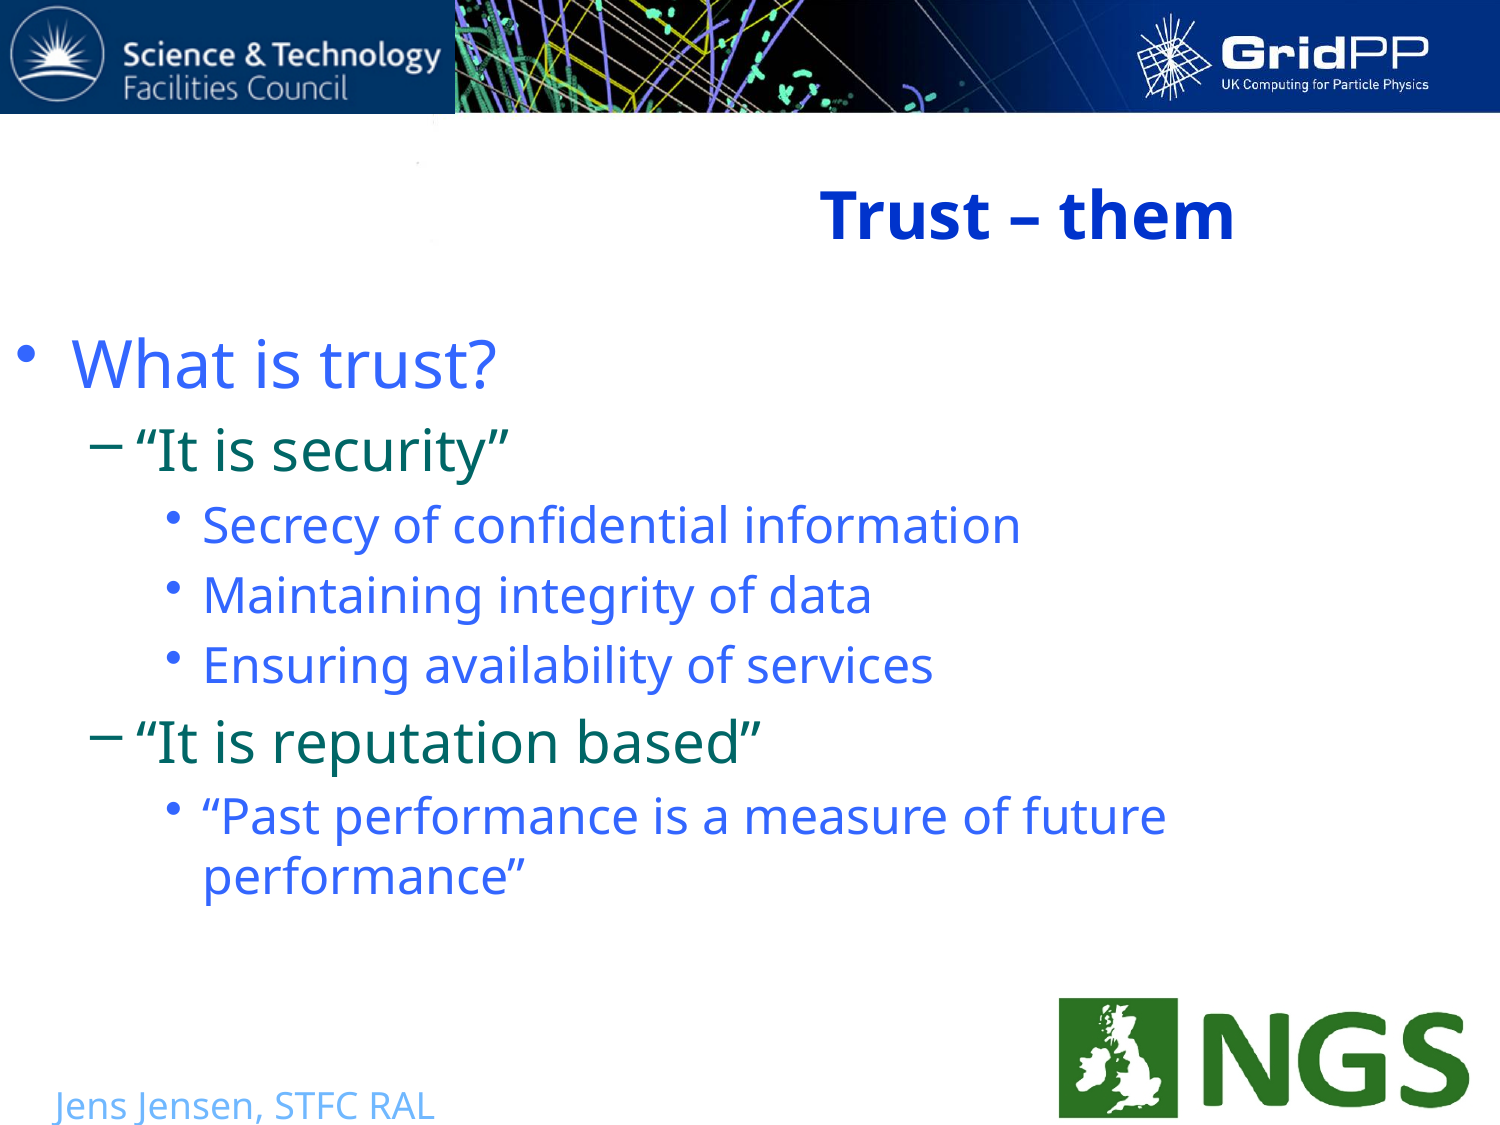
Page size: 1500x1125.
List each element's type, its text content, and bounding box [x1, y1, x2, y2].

picture [0, 0, 1500, 314]
picture [0, 1036, 1500, 1125]
list What is trust? “It is security” Secrecy of confidential information Maintaining integrity of data Ensuring availability of services “It is reputation based” “Past performance is a measure of future performance” [0, 314, 1500, 1036]
title Trust – them [584, 125, 1473, 301]
